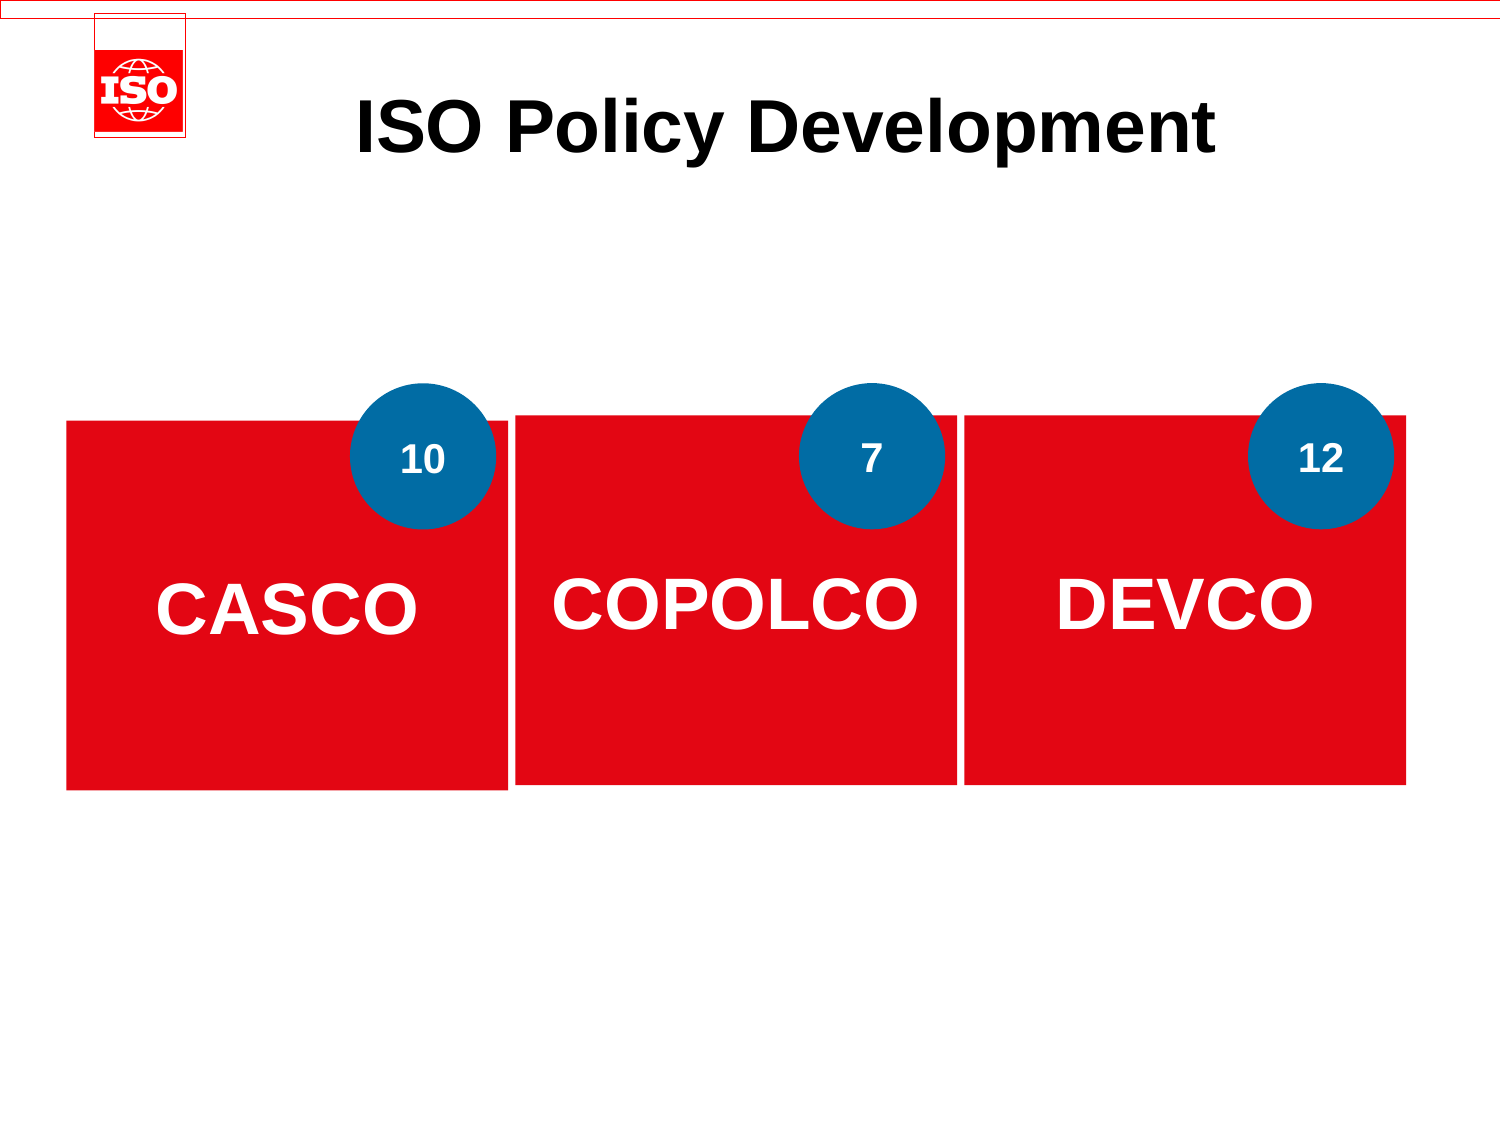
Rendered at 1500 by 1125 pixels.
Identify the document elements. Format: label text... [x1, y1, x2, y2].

text_box 12 [1245, 380, 1397, 532]
title ISO Policy Development [187, 51, 1407, 193]
text_box COPOLCO [513, 413, 959, 787]
text_box 7 [796, 380, 948, 532]
text_box DEVCO [962, 413, 1408, 787]
text_box 10 [347, 381, 499, 532]
text_box CASCO [64, 419, 510, 792]
